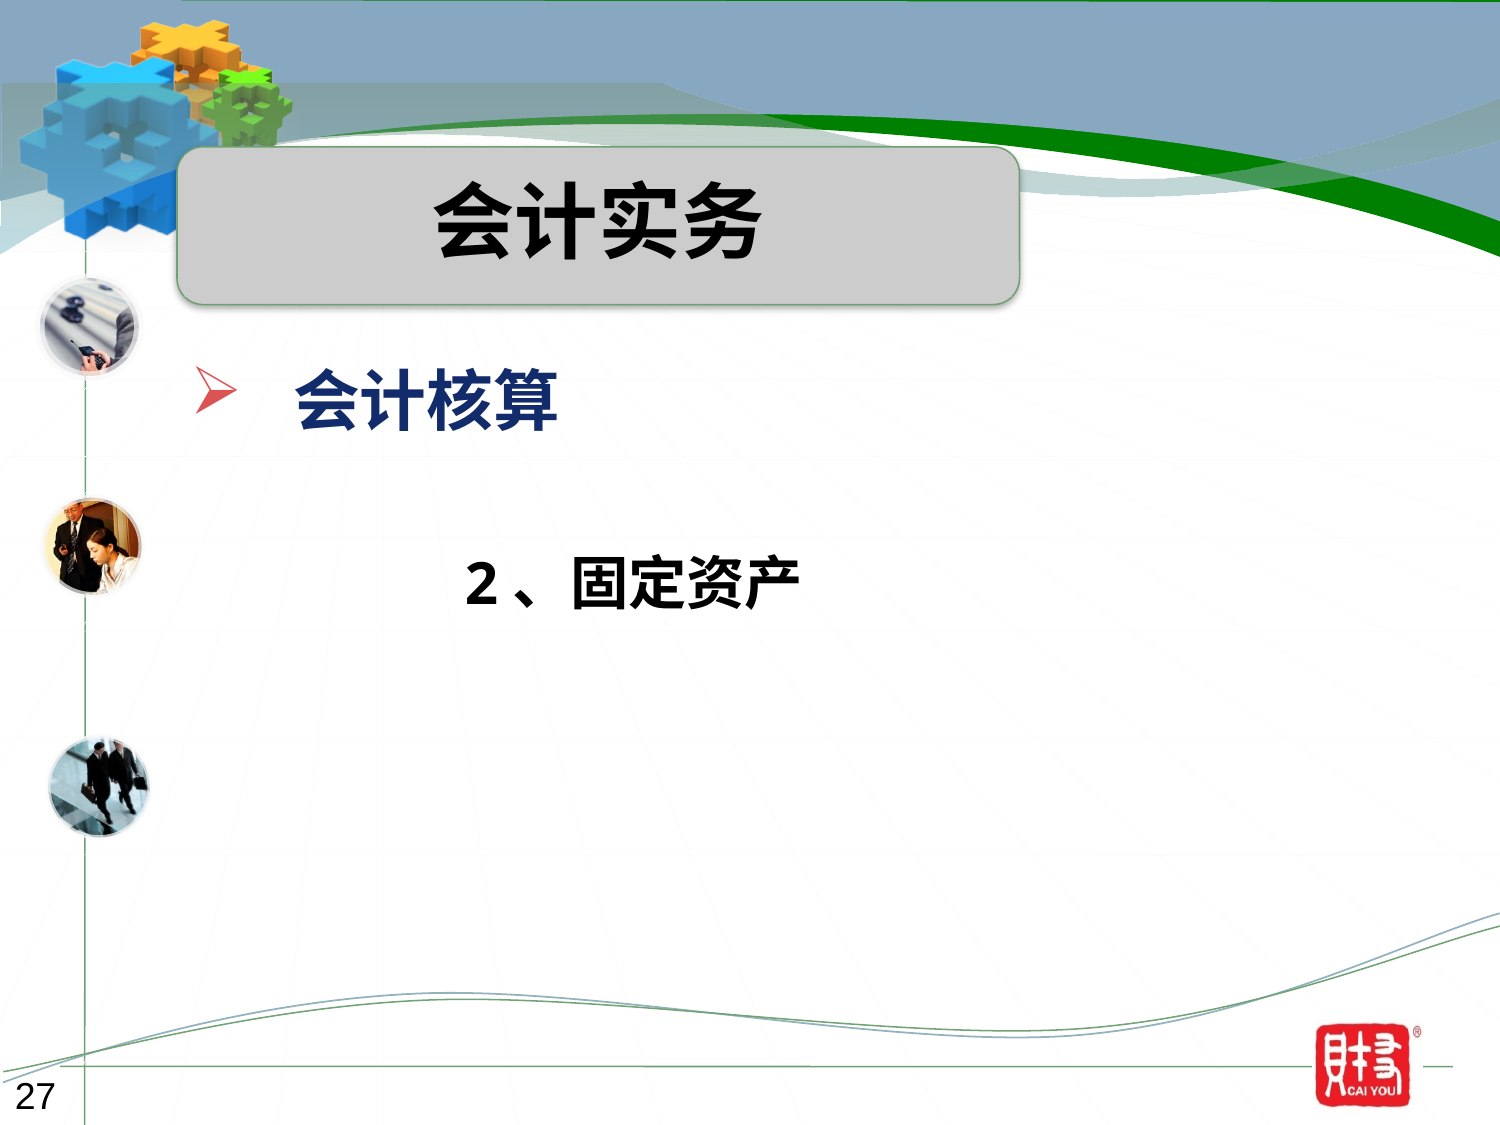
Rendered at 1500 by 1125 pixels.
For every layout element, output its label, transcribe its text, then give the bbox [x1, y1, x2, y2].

picture [46, 501, 138, 591]
picture [1312, 1019, 1423, 1114]
picture [277, 142, 300, 146]
picture [51, 740, 147, 835]
text_box 会计核算 [175, 351, 1090, 447]
text_box 2、固定资产 [450, 538, 1196, 628]
text_box 27 [0, 1064, 94, 1125]
picture [45, 283, 134, 371]
picture [6, 170, 176, 252]
picture [0, 18, 300, 226]
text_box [176, 146, 1020, 305]
